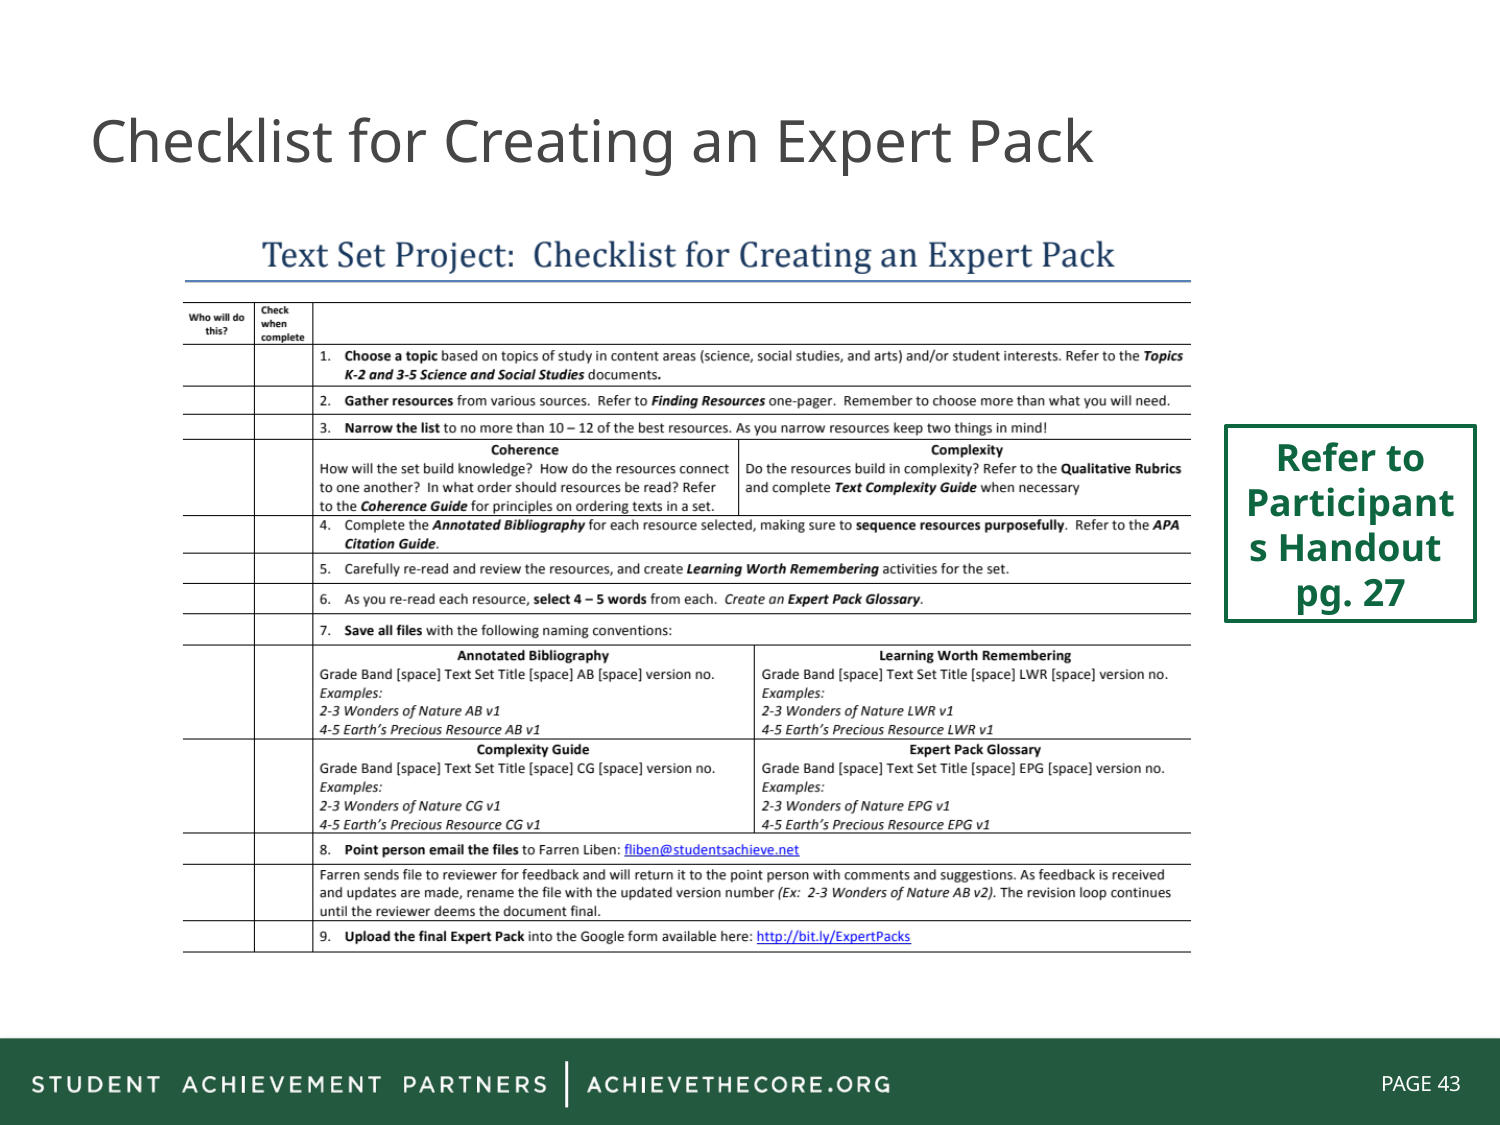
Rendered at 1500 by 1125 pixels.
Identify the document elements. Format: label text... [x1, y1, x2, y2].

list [136, 182, 1236, 1032]
title Checklist for Creating an Expert Pack [75, 45, 1425, 233]
text_box Refer to Participants Handout pg. 27 [1241, 426, 1476, 622]
